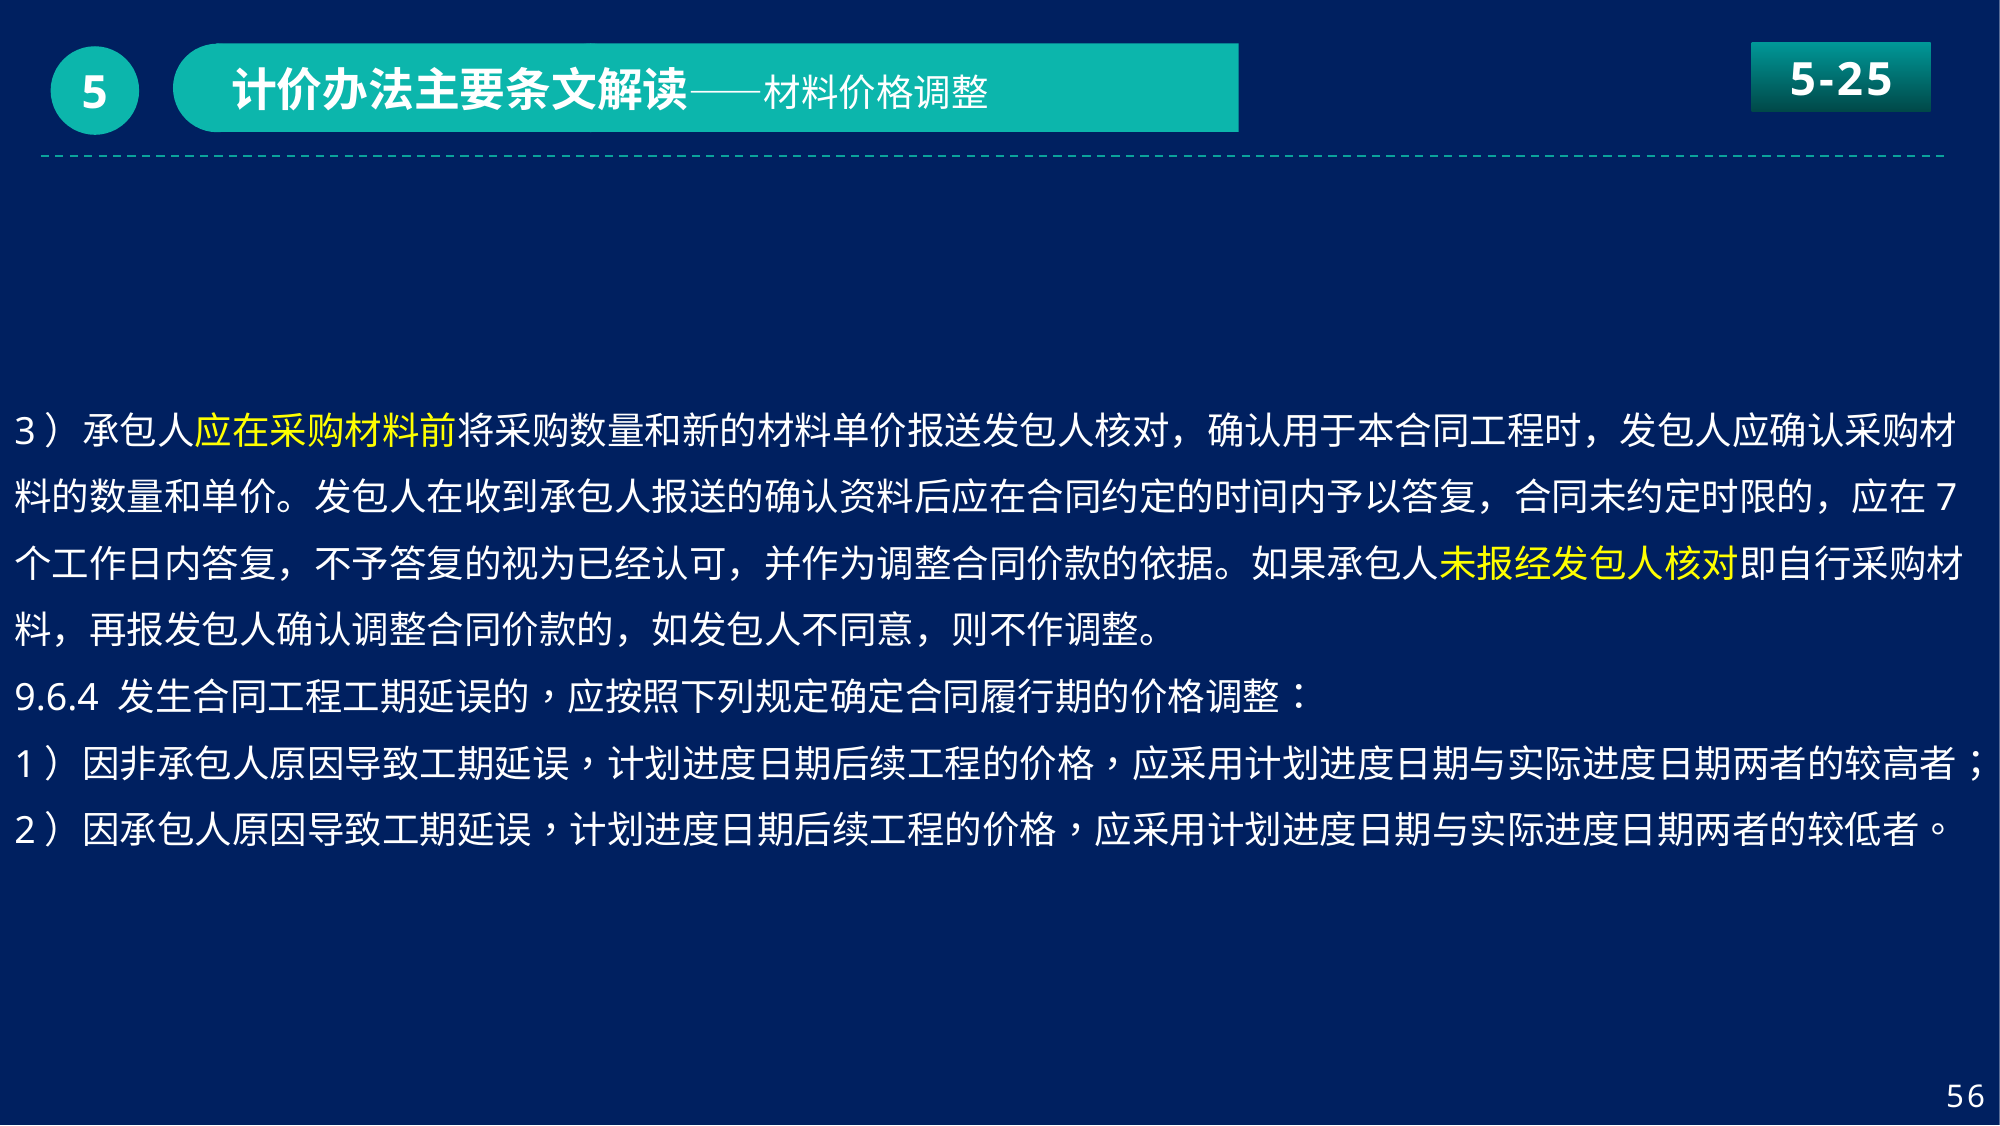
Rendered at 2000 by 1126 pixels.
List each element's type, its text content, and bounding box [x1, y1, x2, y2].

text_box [40, 43, 1950, 157]
text_box 56 [1905, 1065, 2000, 1126]
text_box 3）承包人应在采购材料前将采购数量和新的材料单价报送发包人核对，确认用于本合同工程时，发包人应确认采购材料的数量和单价。发包人在收到承包人报送的确认资料后应在合同约定的时间内予以答复，合同未约定时限的，应在7个工作日内答复，不予答复的视为已经认可，并作为调整合同价款的依据。如果承包人未报经发包人核对即自行采购材料，再报发包人确认调整合同价款的，如发包人不同意，则不作调整。 9.6.4 发生合同工程工期延误的，应按照下列规定确定合同履行期的价格调整： 1）因非承包人原因导致工期延误，计划进度日期后续工程的价格，应采用计划进度日期与实际进度日期两者的较高者； 2）因承包人原因导致工期延误，计划进度日期后续工程的价格，应采用计划进度日期与实际进度日期两者的较低者。 [0, 378, 2000, 859]
